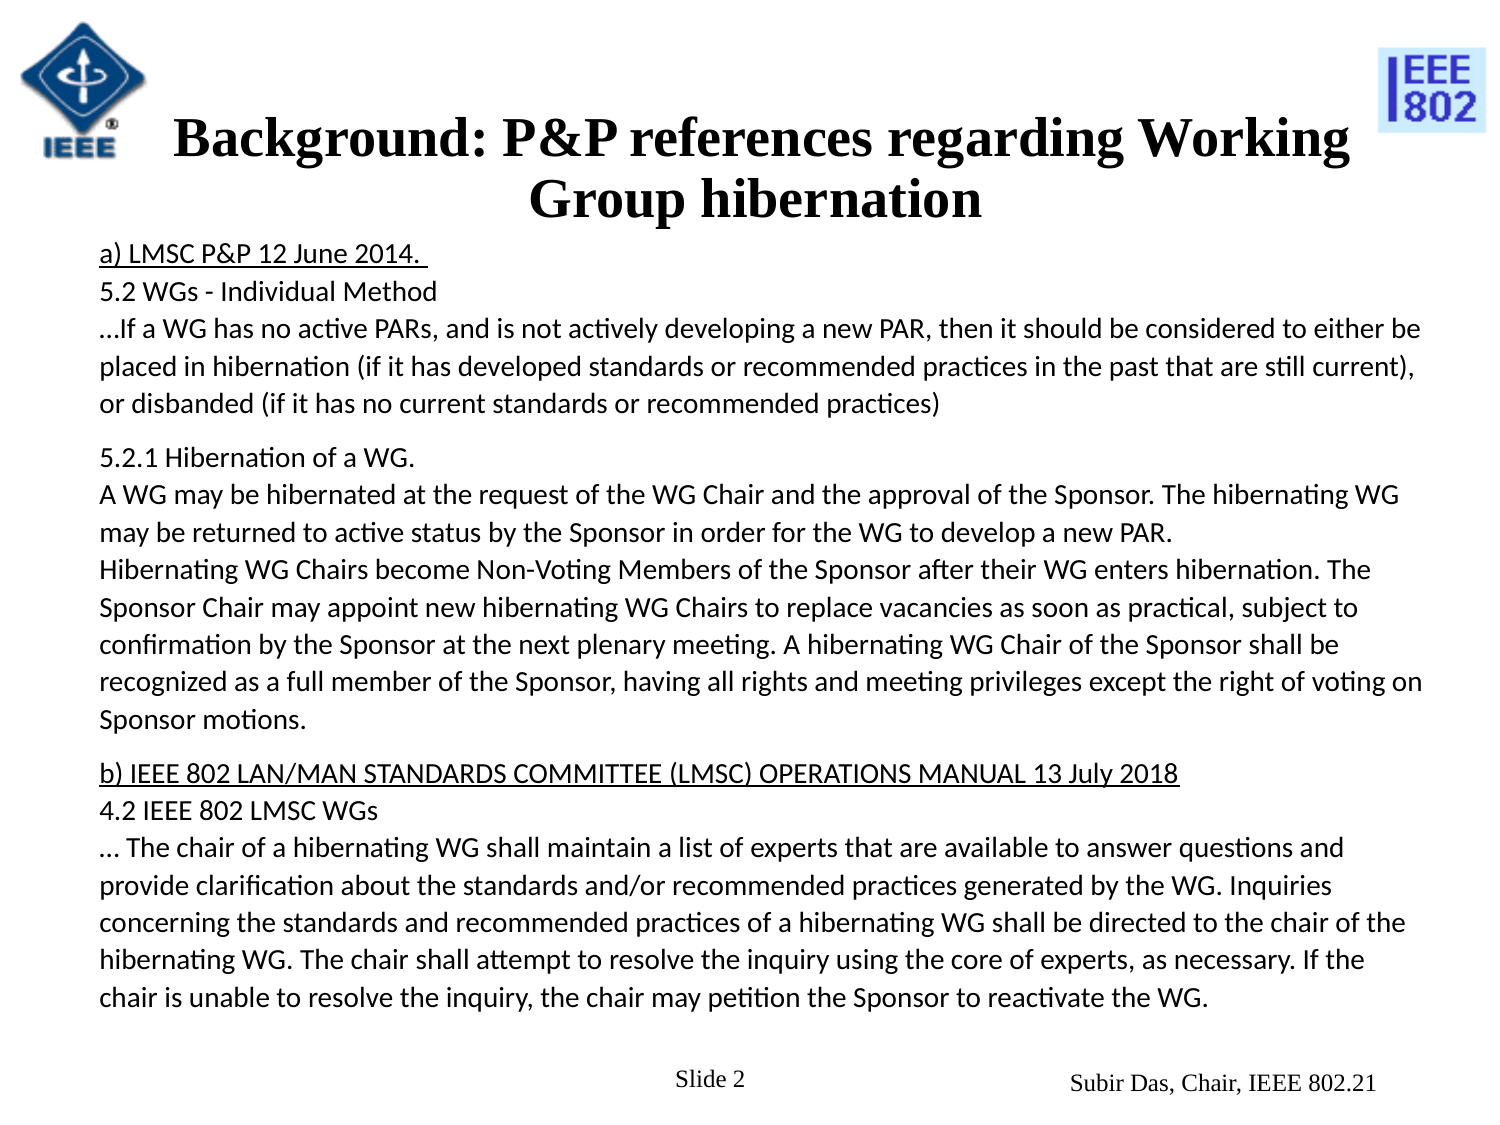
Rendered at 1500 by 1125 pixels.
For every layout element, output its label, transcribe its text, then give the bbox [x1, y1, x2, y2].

picture [1362, 29, 1499, 158]
picture [15, 20, 152, 162]
text_box Slide 1 [675, 1062, 838, 1093]
footer Subir Das, Chair, IEEE 802.21 [1054, 1062, 1402, 1093]
text_box a) LMSC P&P 12 June 2014. 5.2 WGs - Individual Method …If a WG has no active PARs, and is not actively developing a new PAR, then it should be considered to either be placed in hibernation (if it has developed standards or recommended practices in the past that are still current), or disbanded (if it has no current standards or recommended practices) 5.2.1 Hibernation of a WG. A WG may be hibernated at the request of the WG Chair and the approval of the Sponsor. The hibernating WG may be returned to active status by the Sponsor in order for the WG to develop a new PAR. Hibernating WG Chairs become Non-Voting Members of the Sponsor after their WG enters hibernation. The Sponsor Chair may appoint new hibernating WG Chairs to replace vacancies as soon as practical, subject to confirmation by the Sponsor at the next plenary meeting. A hibernating WG Chair of the Sponsor shall be recognized as a full member of the Sponsor, having all rights and meeting privileges except the right of voting on Sponsor motions. b) IEEE 802 LAN/MAN STANDARDS COMMITTEE (LMSC) OPERATIONS MANUAL 13 July 2018 4.2 IEEE 802 LMSC WGs … The chair of a hibernating WG shall maintain a list of experts that are available to answer questions and provide clarification about the standards and/or recommended practices generated by the WG. Inquiries concerning the standards and recommended practices of a hibernating WG shall be directed to the chair of the hibernating WG. The chair shall attempt to resolve the inquiry using the core of experts, as necessary. If the chair is unable to resolve the inquiry, the chair may petition the Sponsor to reactivate the WG. [84, 224, 1440, 1021]
title Background: P&P references regarding Working Group hibernation [125, 112, 1400, 224]
